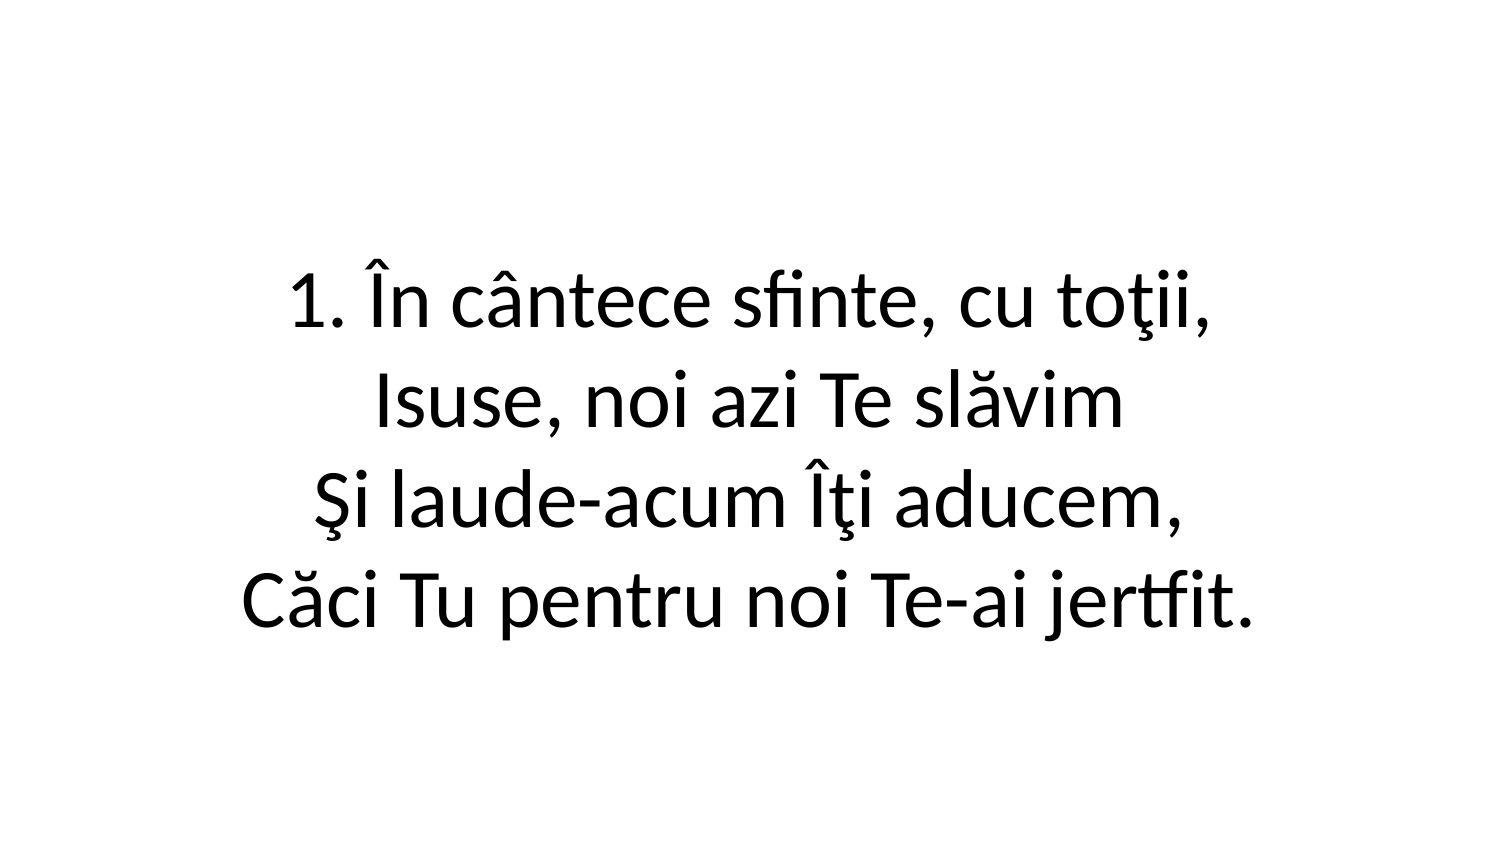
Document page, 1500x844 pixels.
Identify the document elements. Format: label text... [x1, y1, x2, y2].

text_box 1. În cântece sfinte, cu toţii, Isuse, noi azi Te slăvim Şi laude-acum Îţi aducem, Căci Tu pentru noi Te-ai jertfit. [226, 192, 1273, 652]
